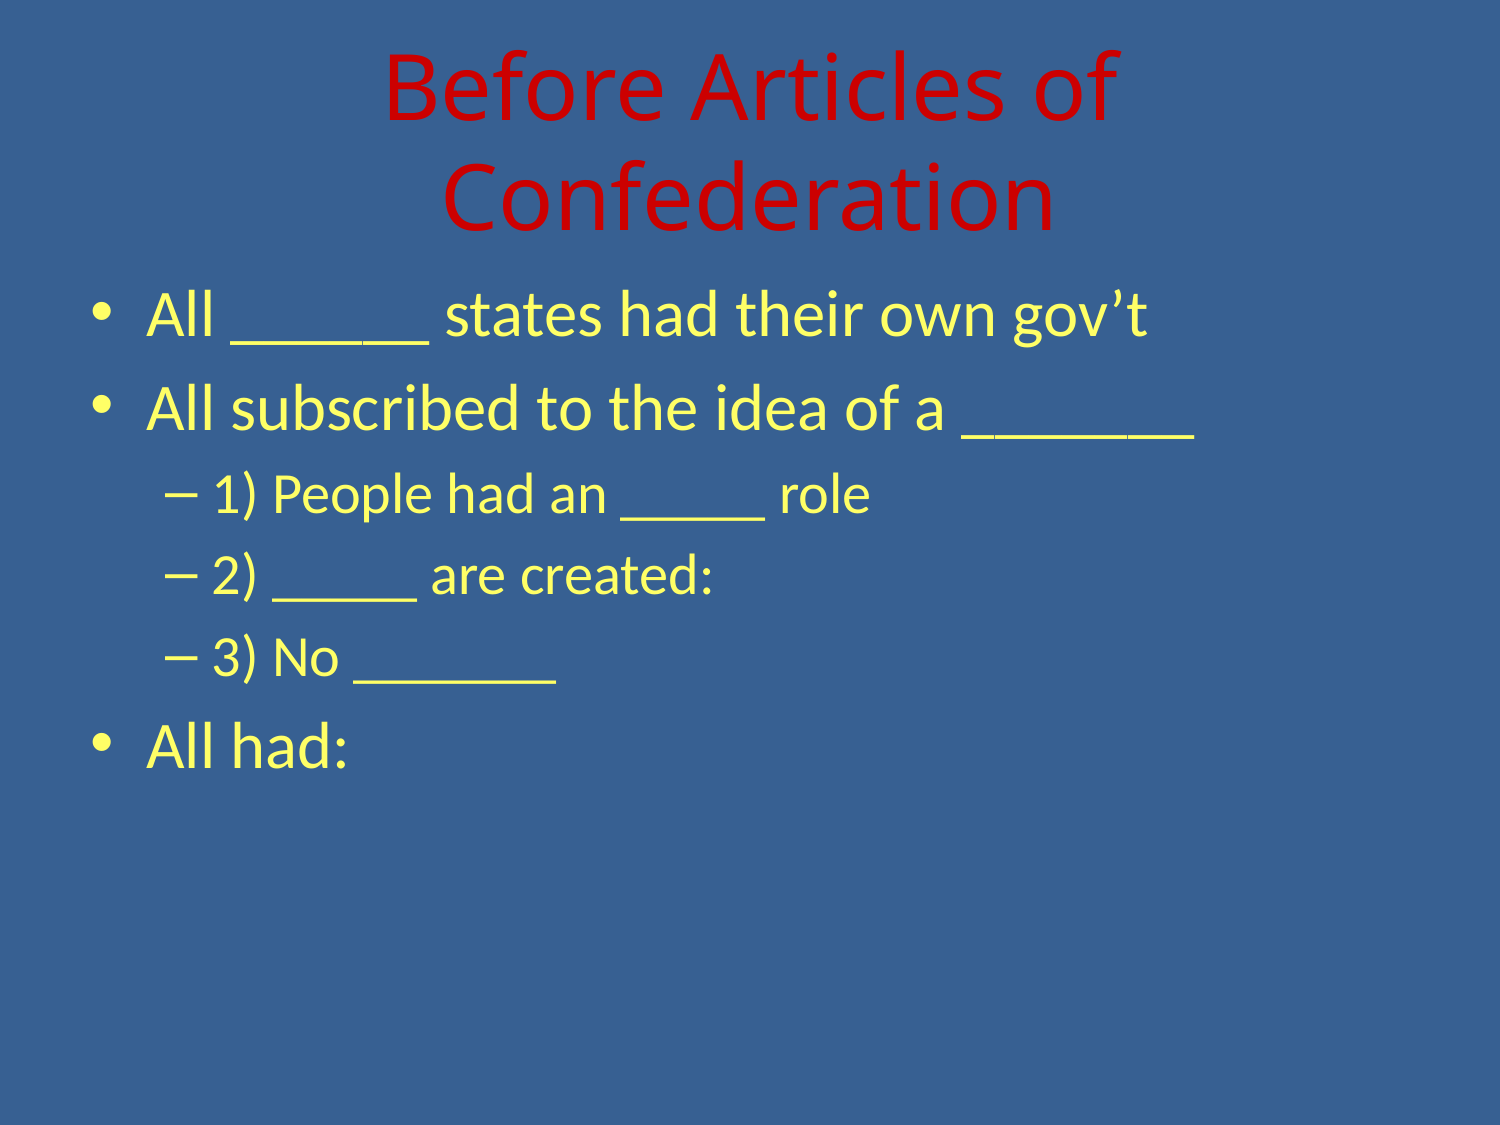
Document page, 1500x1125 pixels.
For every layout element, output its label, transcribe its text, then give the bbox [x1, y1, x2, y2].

list All ______ states had their own gov’t All subscribed to the idea of a _______ 1) People had an _____ role 2) _____ are created: 3) No _______ All had: [74, 262, 1326, 1001]
title Before Articles of Confederation [74, 44, 1426, 233]
